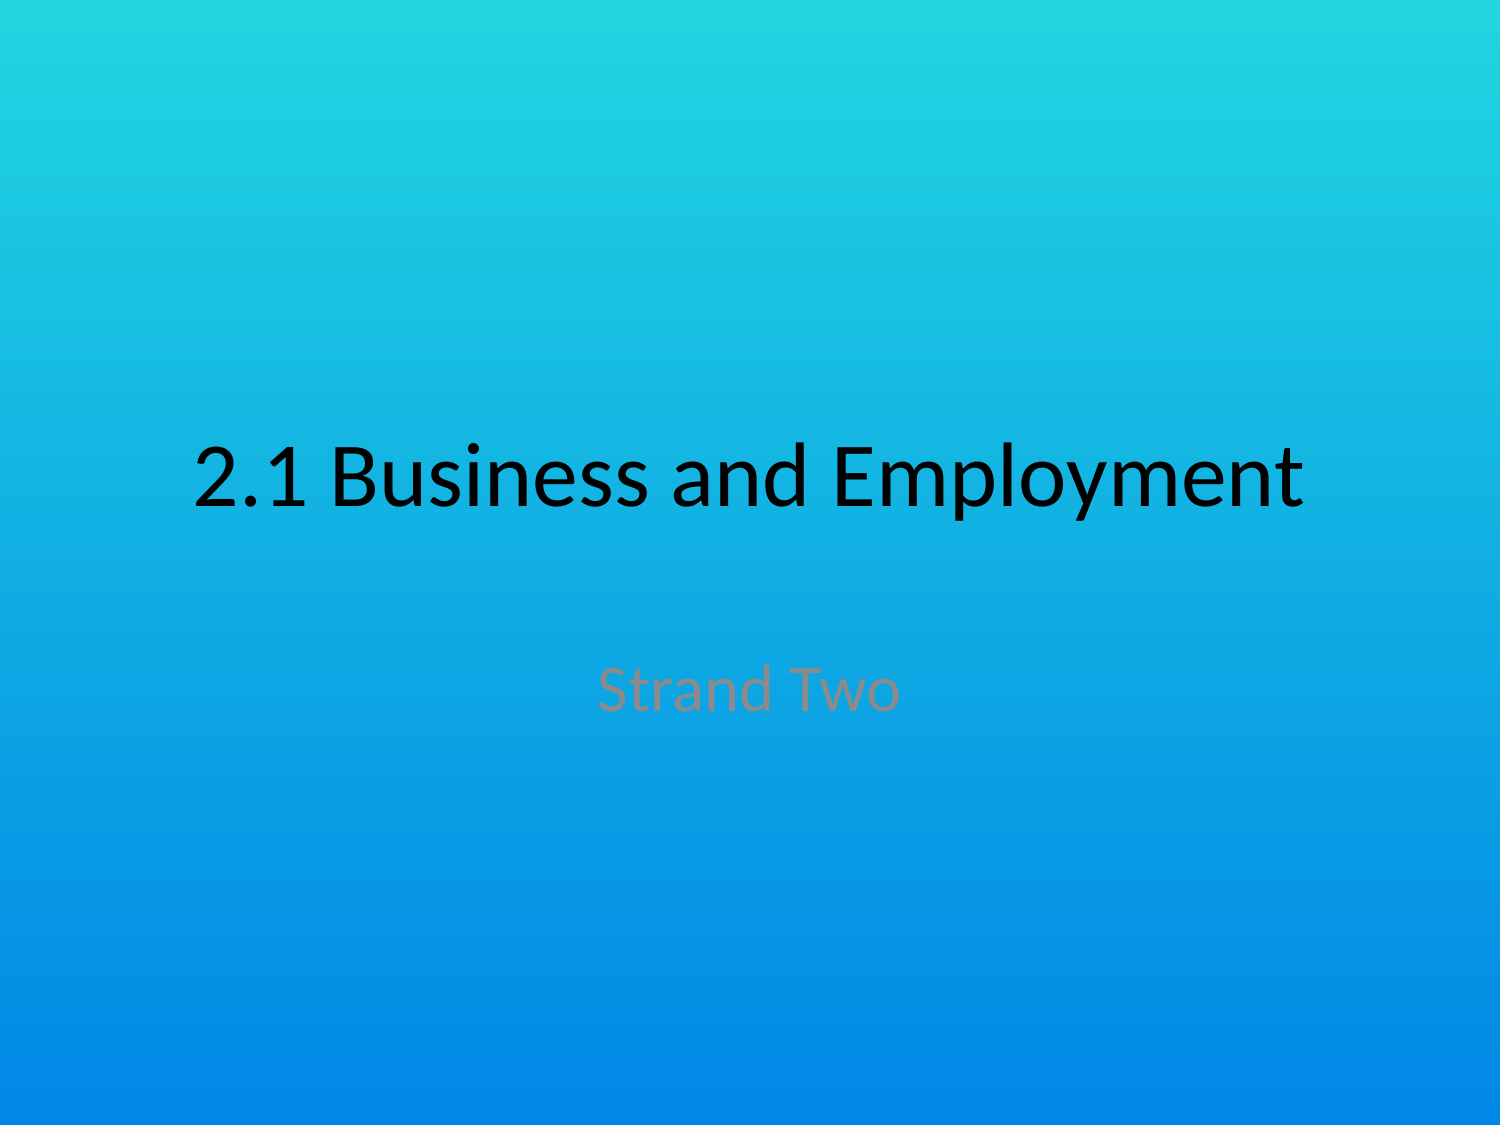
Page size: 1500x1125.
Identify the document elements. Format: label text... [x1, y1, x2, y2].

title 2.1 Business and Employment [112, 349, 1388, 591]
subtitle Strand Two [225, 637, 1275, 925]
